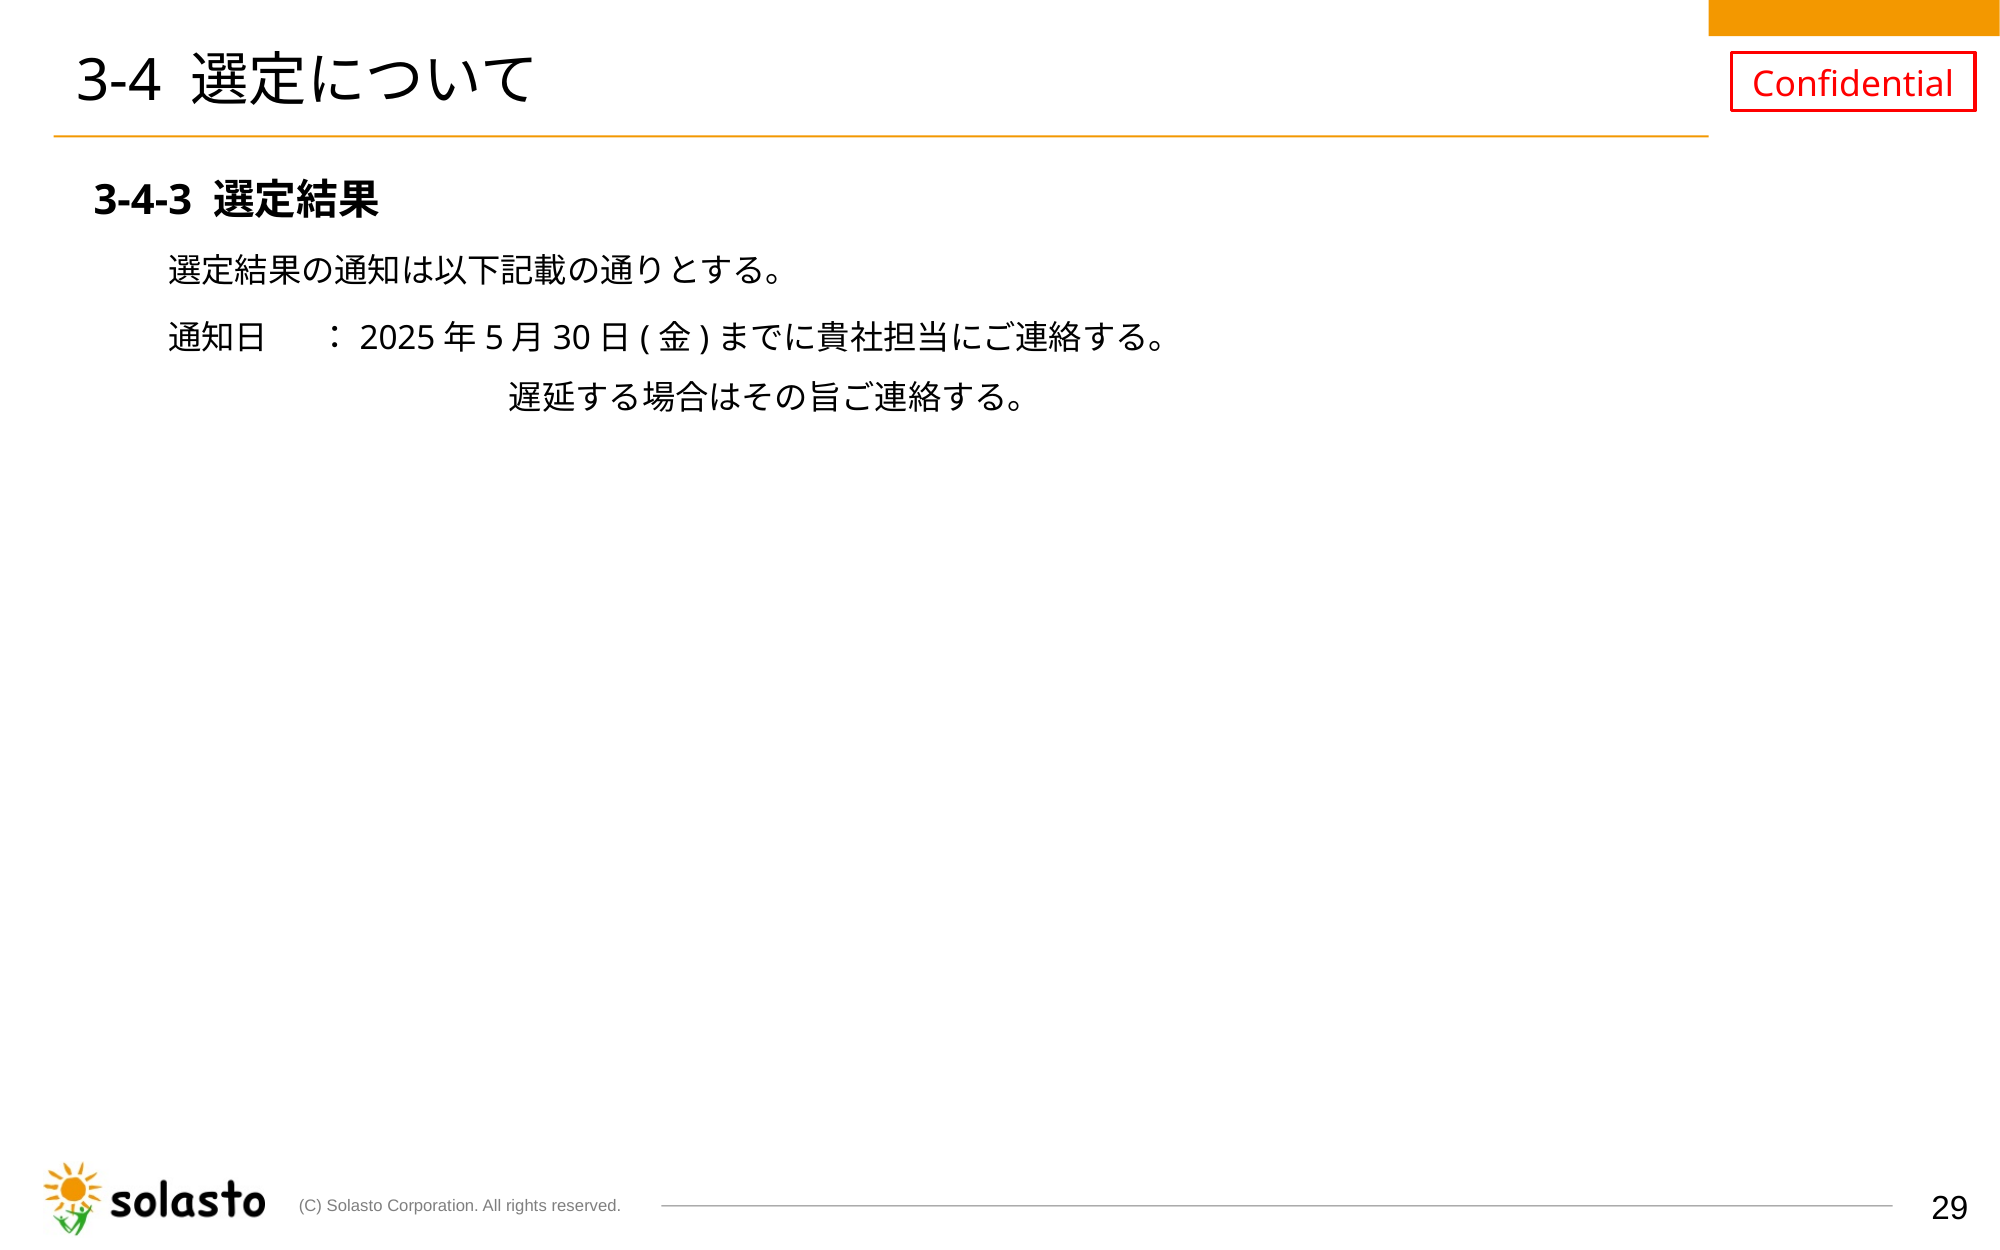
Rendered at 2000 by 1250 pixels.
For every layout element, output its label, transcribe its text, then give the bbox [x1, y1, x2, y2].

text_box 3-4-3 選定結果 選定結果の通知は以下記載の通りとする。 通知日 ：2025年5月30日(金)までに貴社担当にご連絡する。 遅延する場合はその旨ご連絡する。 [78, 140, 1886, 1133]
title 3-4 選定について [61, 34, 1709, 121]
picture [43, 1161, 265, 1238]
